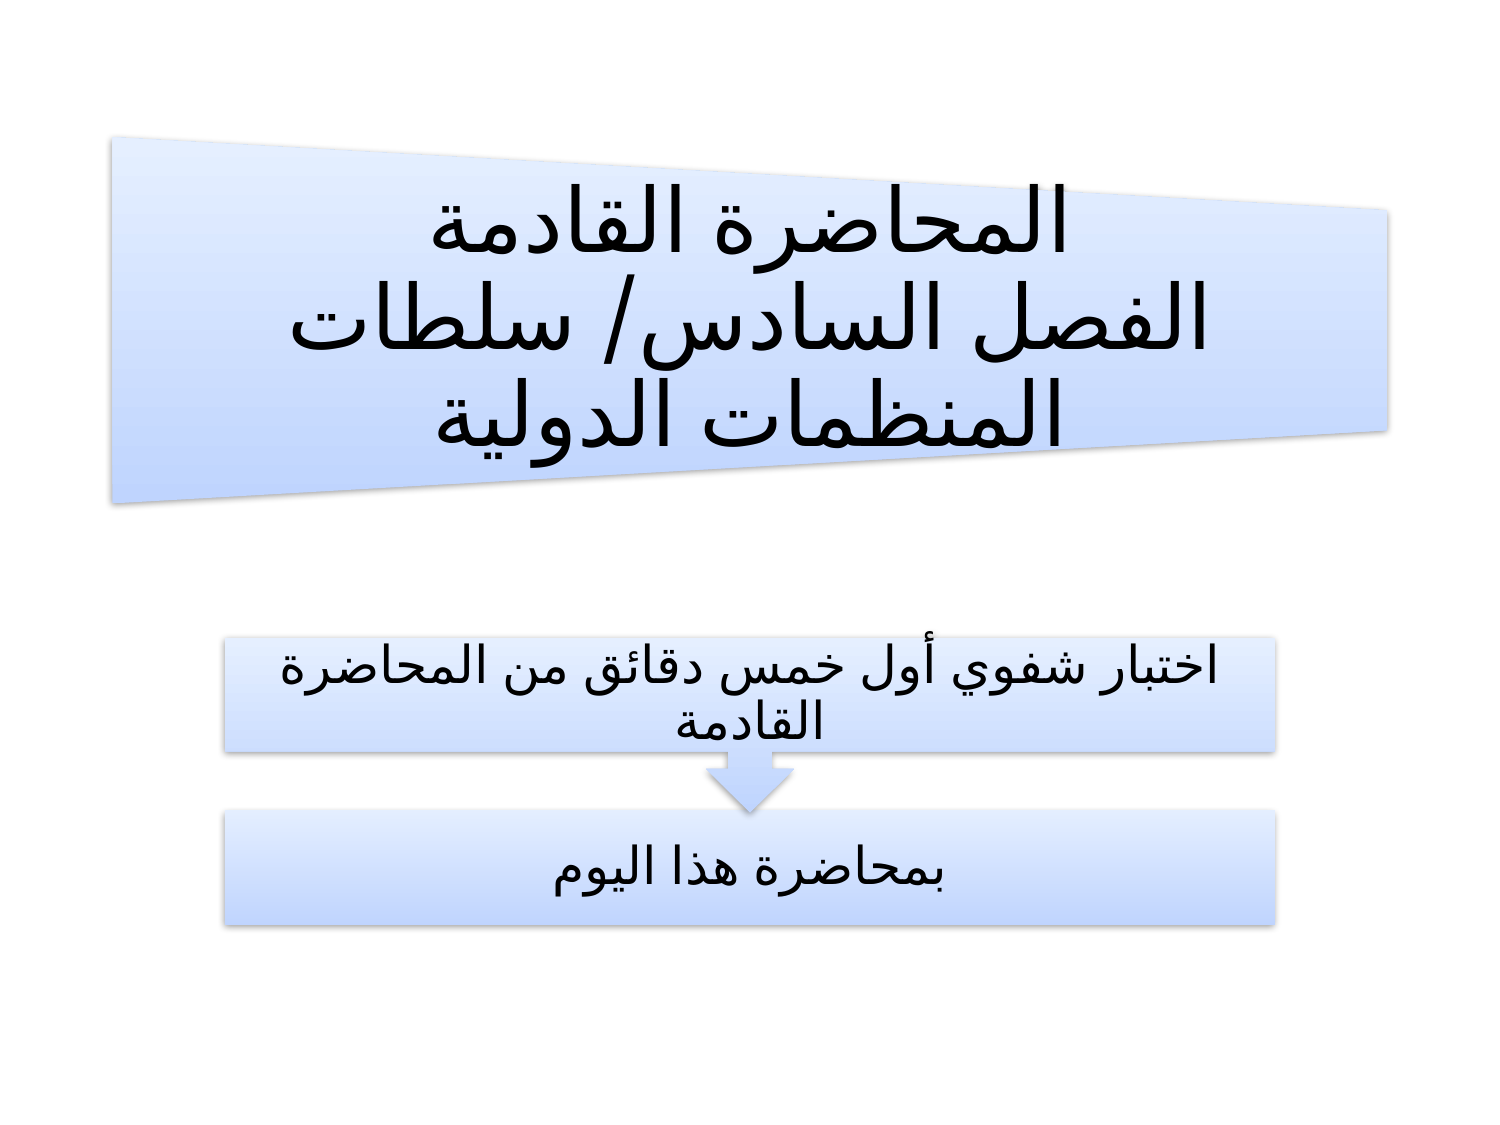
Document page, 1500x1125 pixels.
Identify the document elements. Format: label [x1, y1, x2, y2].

text_box [112, 136, 1388, 504]
text_box [224, 637, 1276, 926]
